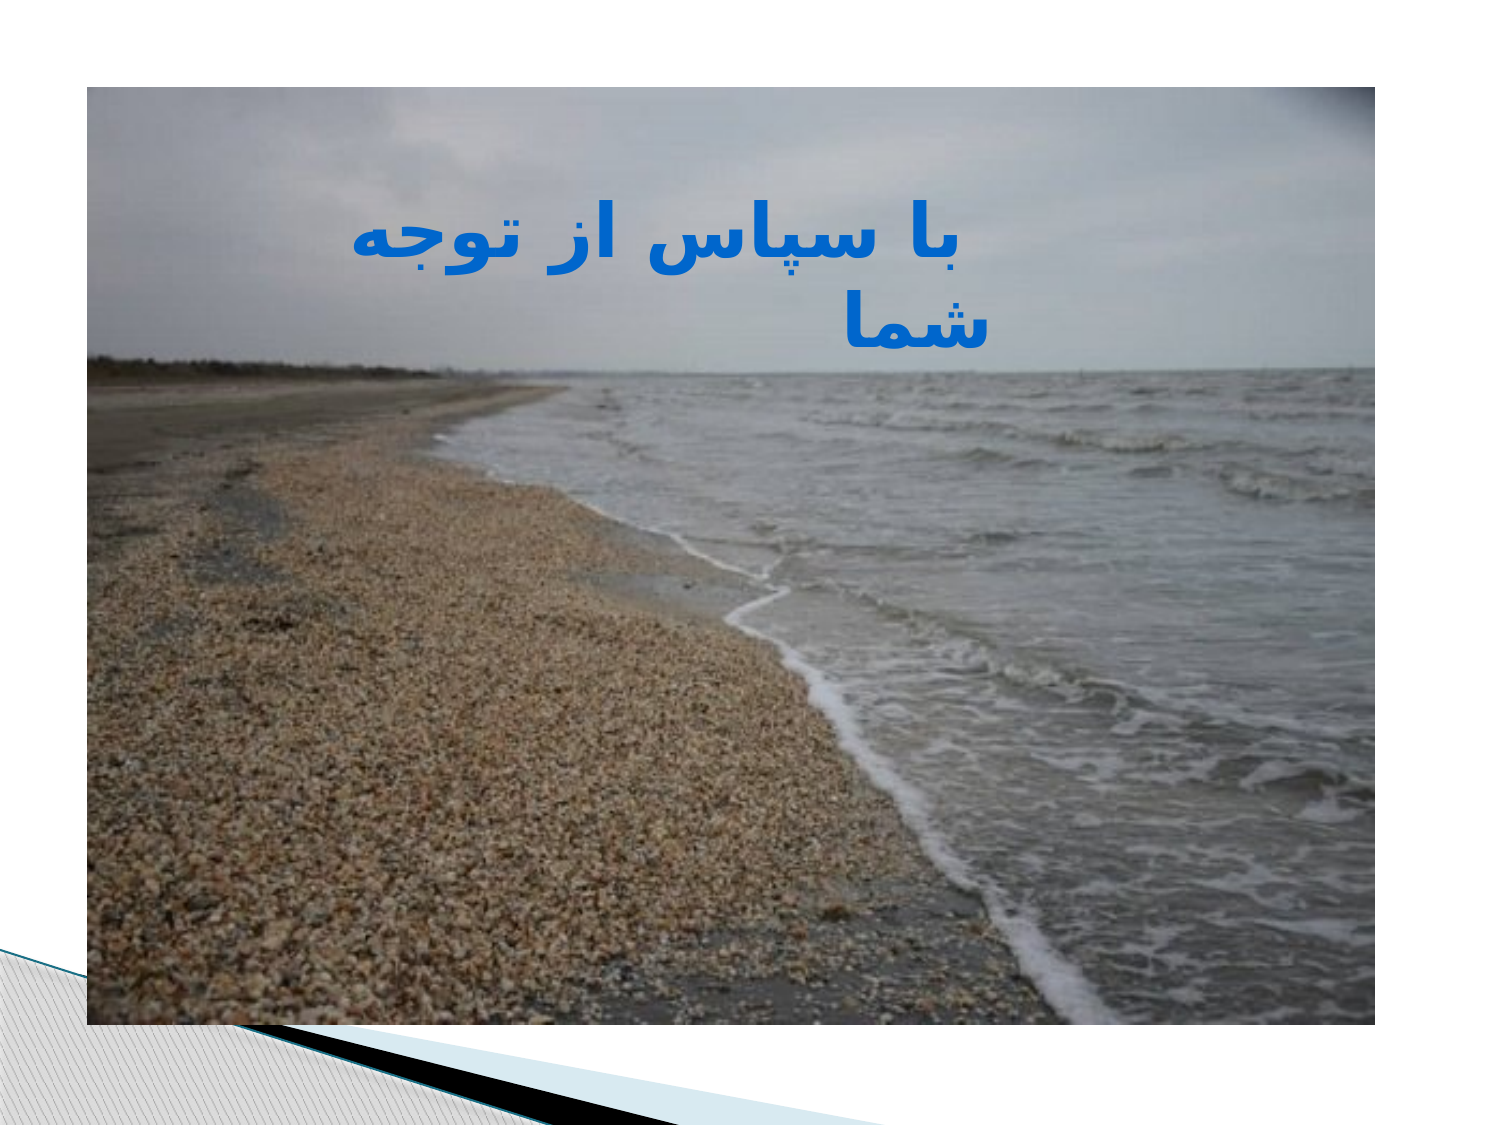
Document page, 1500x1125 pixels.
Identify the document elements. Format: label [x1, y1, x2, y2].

picture [87, 87, 1376, 1026]
